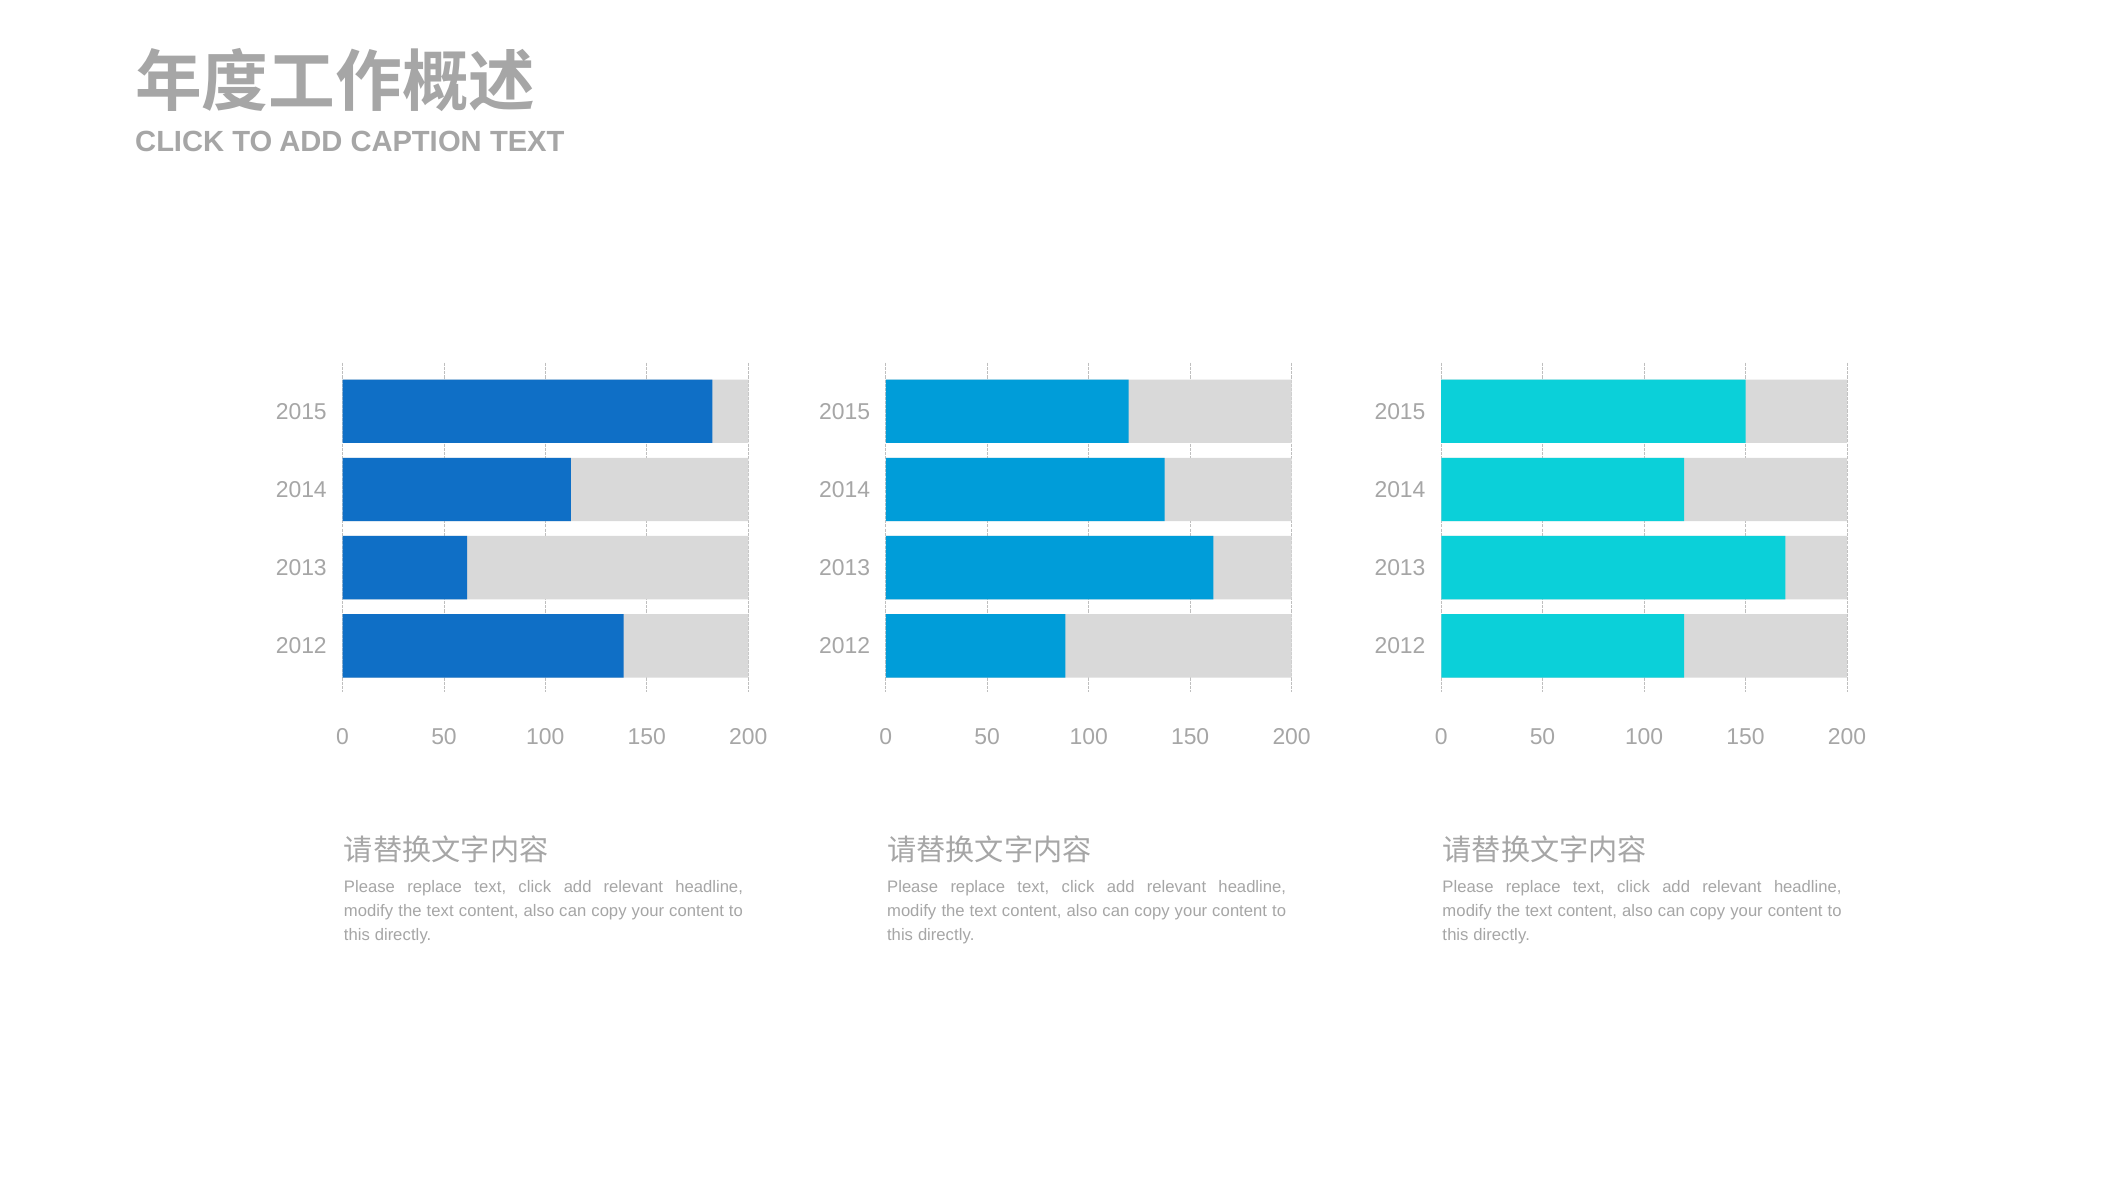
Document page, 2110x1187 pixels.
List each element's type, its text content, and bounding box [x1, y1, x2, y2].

text_box Please replace text, click add relevant headline, modify the text content, also can copy your content to this directly. [1442, 871, 1843, 944]
text_box 请替换文字内容 [887, 823, 1161, 866]
text_box Please replace text, click add relevant headline, modify the text content, also can copy your content to this directly. [343, 871, 744, 944]
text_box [260, 362, 783, 758]
text_box CLICK TO ADD CAPTION TEXT [135, 122, 596, 158]
text_box Please replace text, click add relevant headline, modify the text content, also can copy your content to this directly. [887, 871, 1287, 944]
text_box 请替换文字内容 [1442, 823, 1716, 866]
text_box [803, 362, 1327, 758]
text_box 请替换文字内容 [343, 823, 617, 866]
text_box 年度工作概述 [135, 38, 596, 119]
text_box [1358, 362, 1882, 758]
